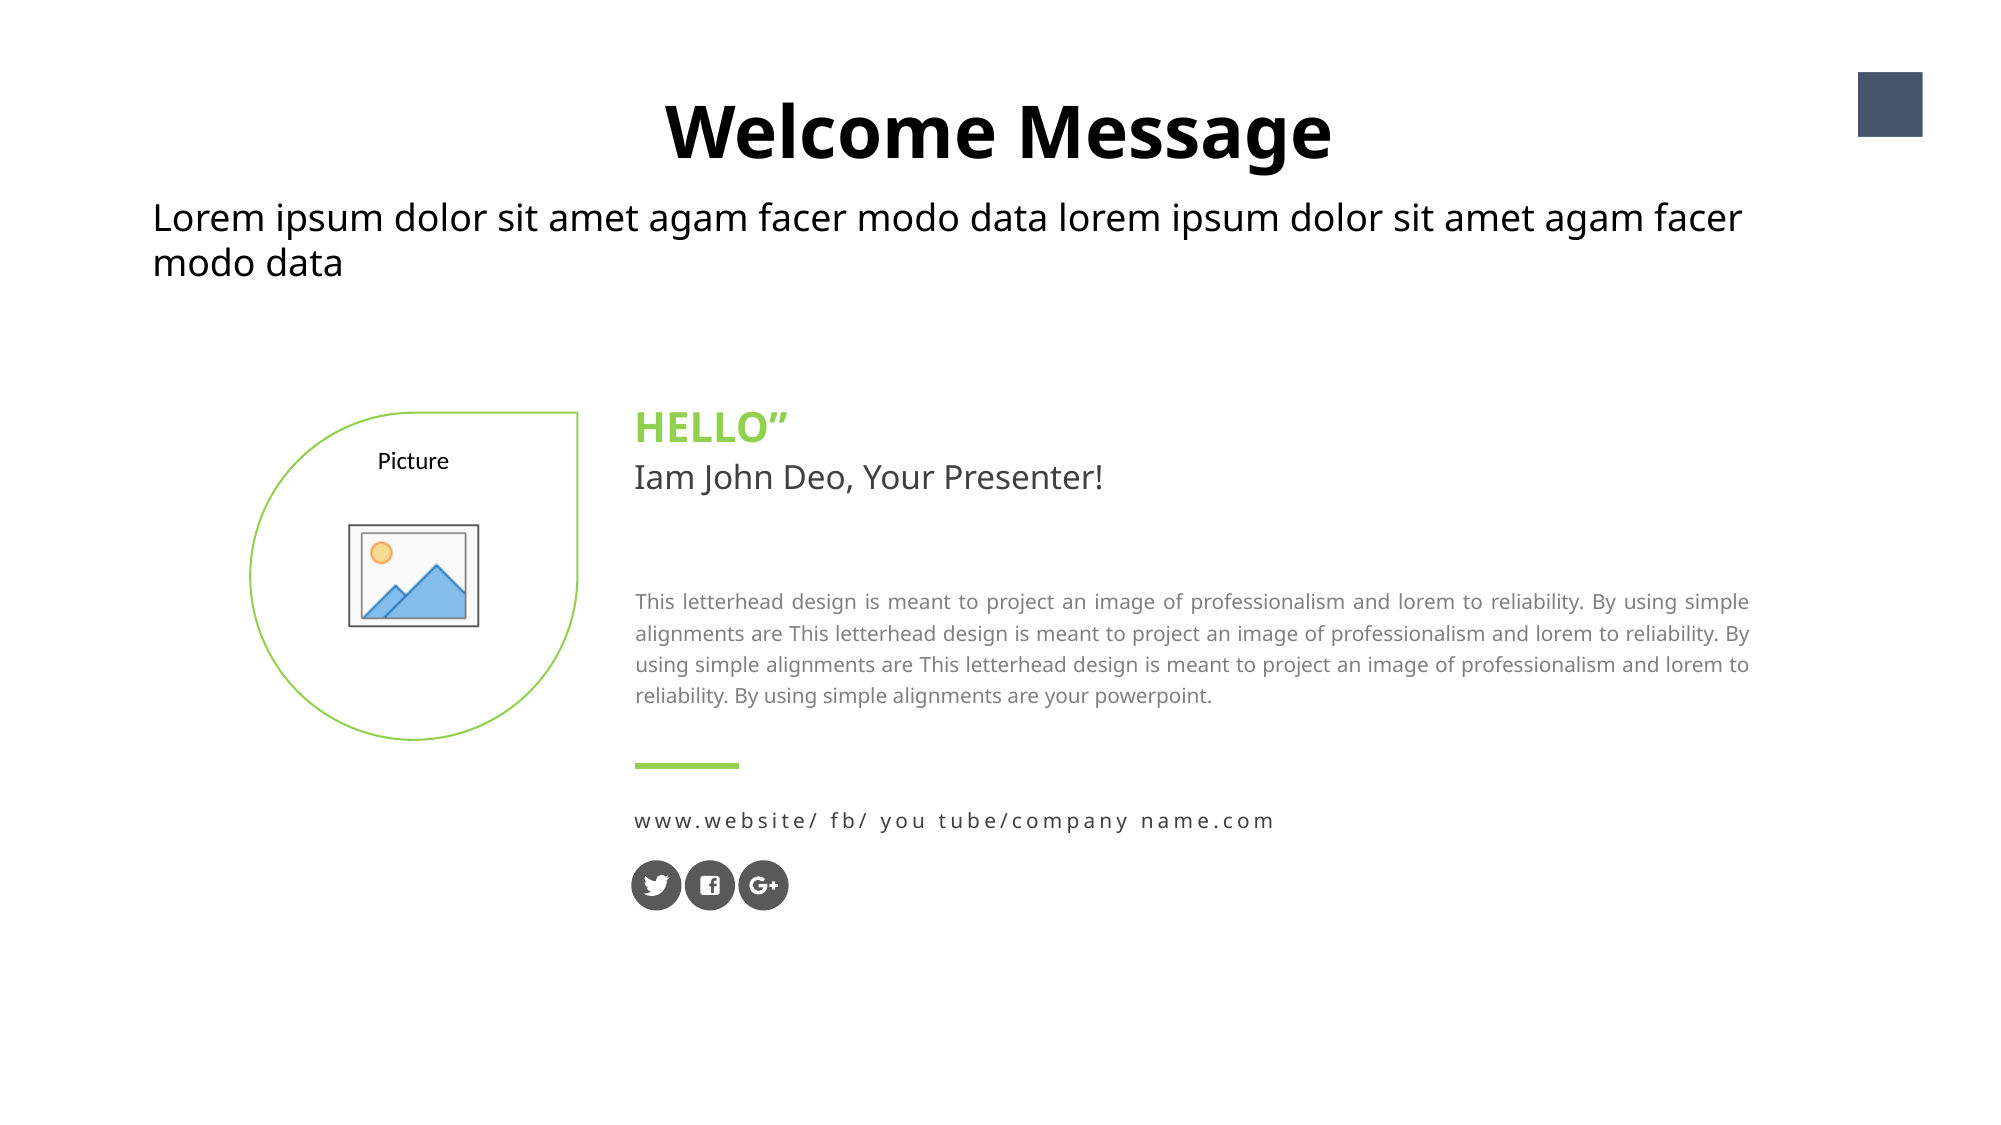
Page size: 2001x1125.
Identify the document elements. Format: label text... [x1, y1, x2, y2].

text_box [249, 489, 274, 664]
text_box This letterhead design is meant to project an image of professionalism and lorem to reliability. By using simple alignments are This letterhead design is meant to project an image of professionalism and lorem to reliability. By using simple alignments are This letterhead design is meant to project an image of professionalism and lorem to reliability. By using simple alignments are your powerpoint. [635, 562, 1750, 728]
picture [274, 437, 553, 716]
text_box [619, 392, 1164, 505]
text_box [1857, 130, 1924, 138]
text_box [326, 411, 579, 665]
title Welcome Message [501, 78, 1499, 186]
text_box [1857, 71, 1924, 78]
slide_number 2 [1854, 78, 1927, 130]
subtitle Lorem ipsum dolor sit amet agam facer modo data lorem ipsum dolor sit amet agam facer modo data [137, 186, 1863, 227]
text_box [326, 716, 501, 741]
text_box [619, 799, 1458, 911]
